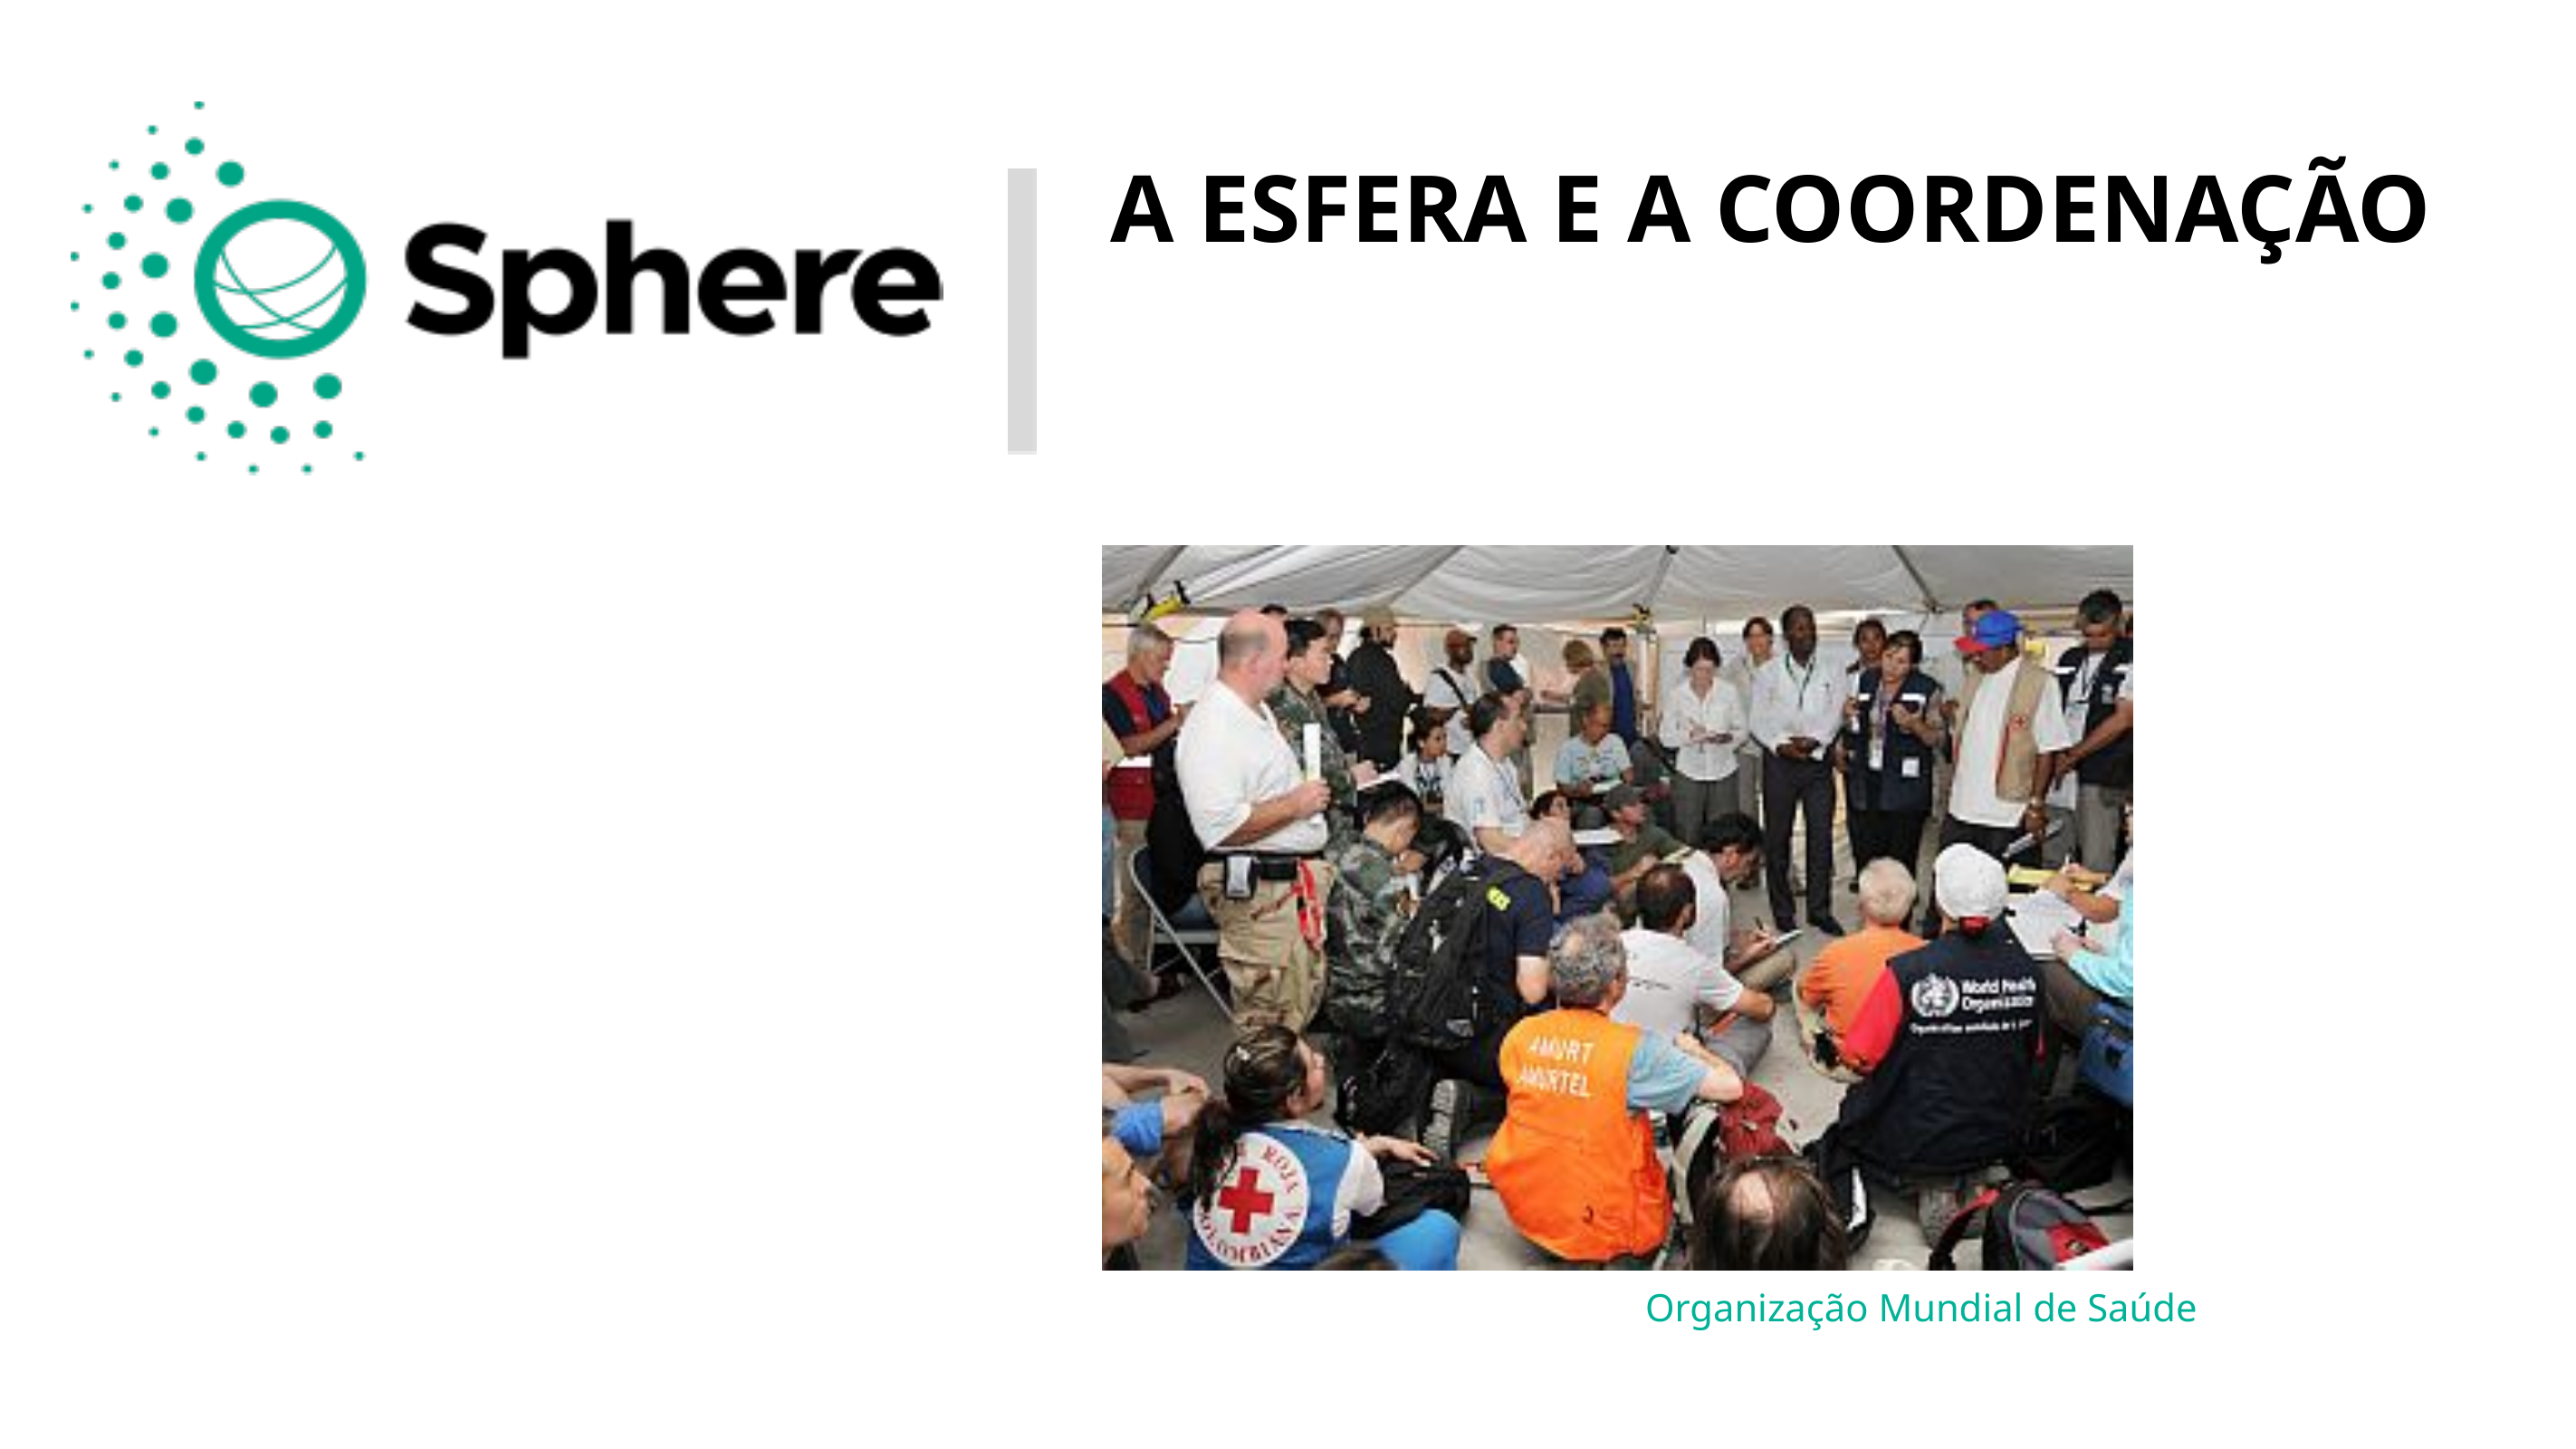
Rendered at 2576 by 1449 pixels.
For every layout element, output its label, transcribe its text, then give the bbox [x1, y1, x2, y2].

text_box Organização Mundial de Saúde [1637, 1276, 2206, 1338]
picture [1008, 168, 1037, 455]
picture [1102, 545, 2133, 1271]
title A ESFERA E A COORDENAÇÃO [1102, 141, 2469, 379]
picture [71, 101, 943, 475]
